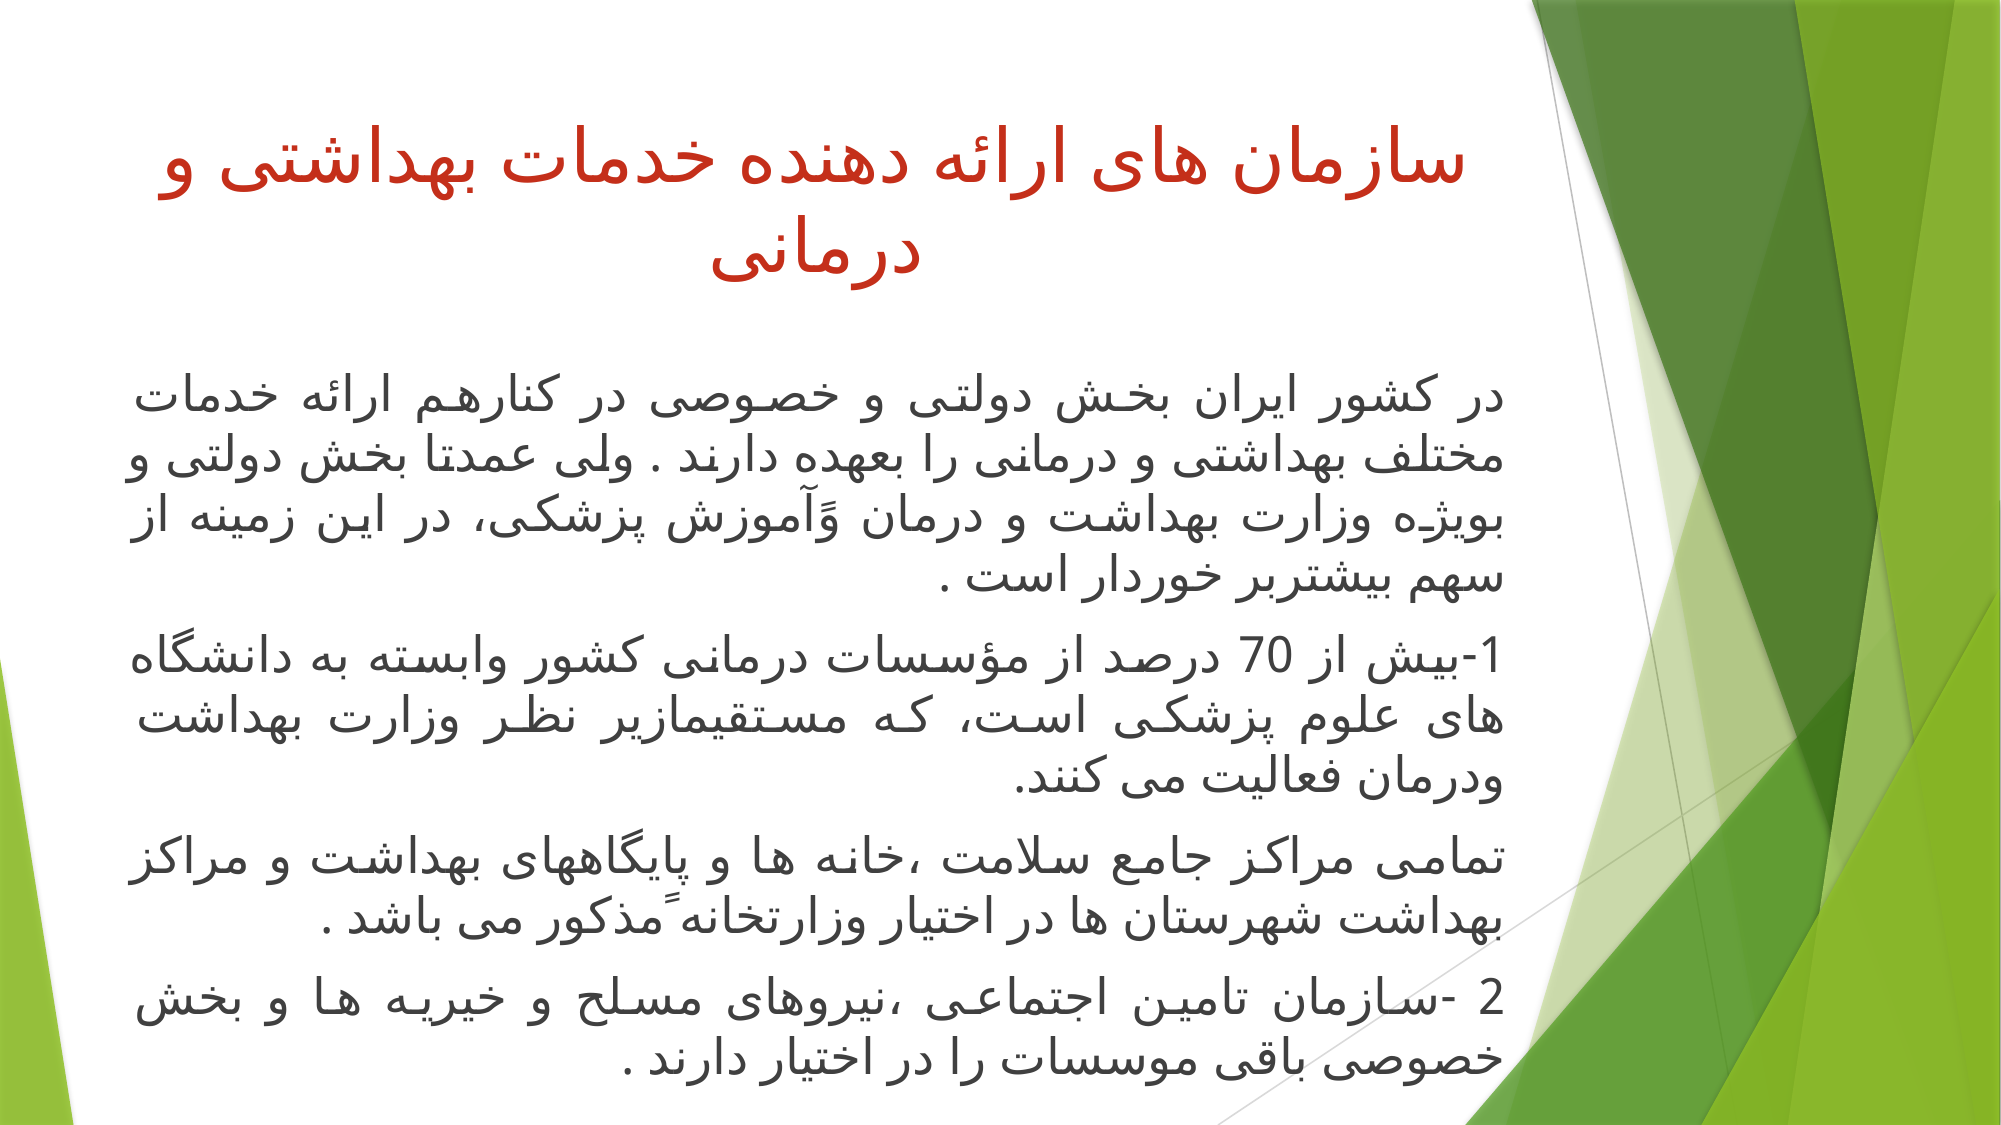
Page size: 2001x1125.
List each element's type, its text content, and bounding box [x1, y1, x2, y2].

list در کشور ایران بخش دولتی و خصوصی در کنارهم ارائه خدمات مختلف بهداشتی و درمانی را بعهده دارند . ولی عمدتا بخش دولتی و بویژه وزارت بهداشت و درمان وًآموزش پزشکی، در این زمینه از سهم بیشتربر خوردار است . 1-بیش از 70 درصد از مؤسسات درمانی کشور وابسته به دانشگاه های علوم پزشکی است، که مستقیمازیر نظر وزارت بهداشت ودرمان فعالیت می کنند. تمامی مراکز جامع سلامت ،خانه ها و پایگاههای بهداشت و مراکز بهداشت شهرستان ها در اختیار وزارتخانه ًمذکور می باشد . 2 -سازمان تامین اجتماعی ،نیروهای مسلح و خیریه ها و بخش خصوصی باقی موسسات را در اختیار دارند . [111, 354, 1522, 992]
title سازمان های ارائه دهنده خدمات بهداشتی و درمانی [111, 99, 1522, 317]
